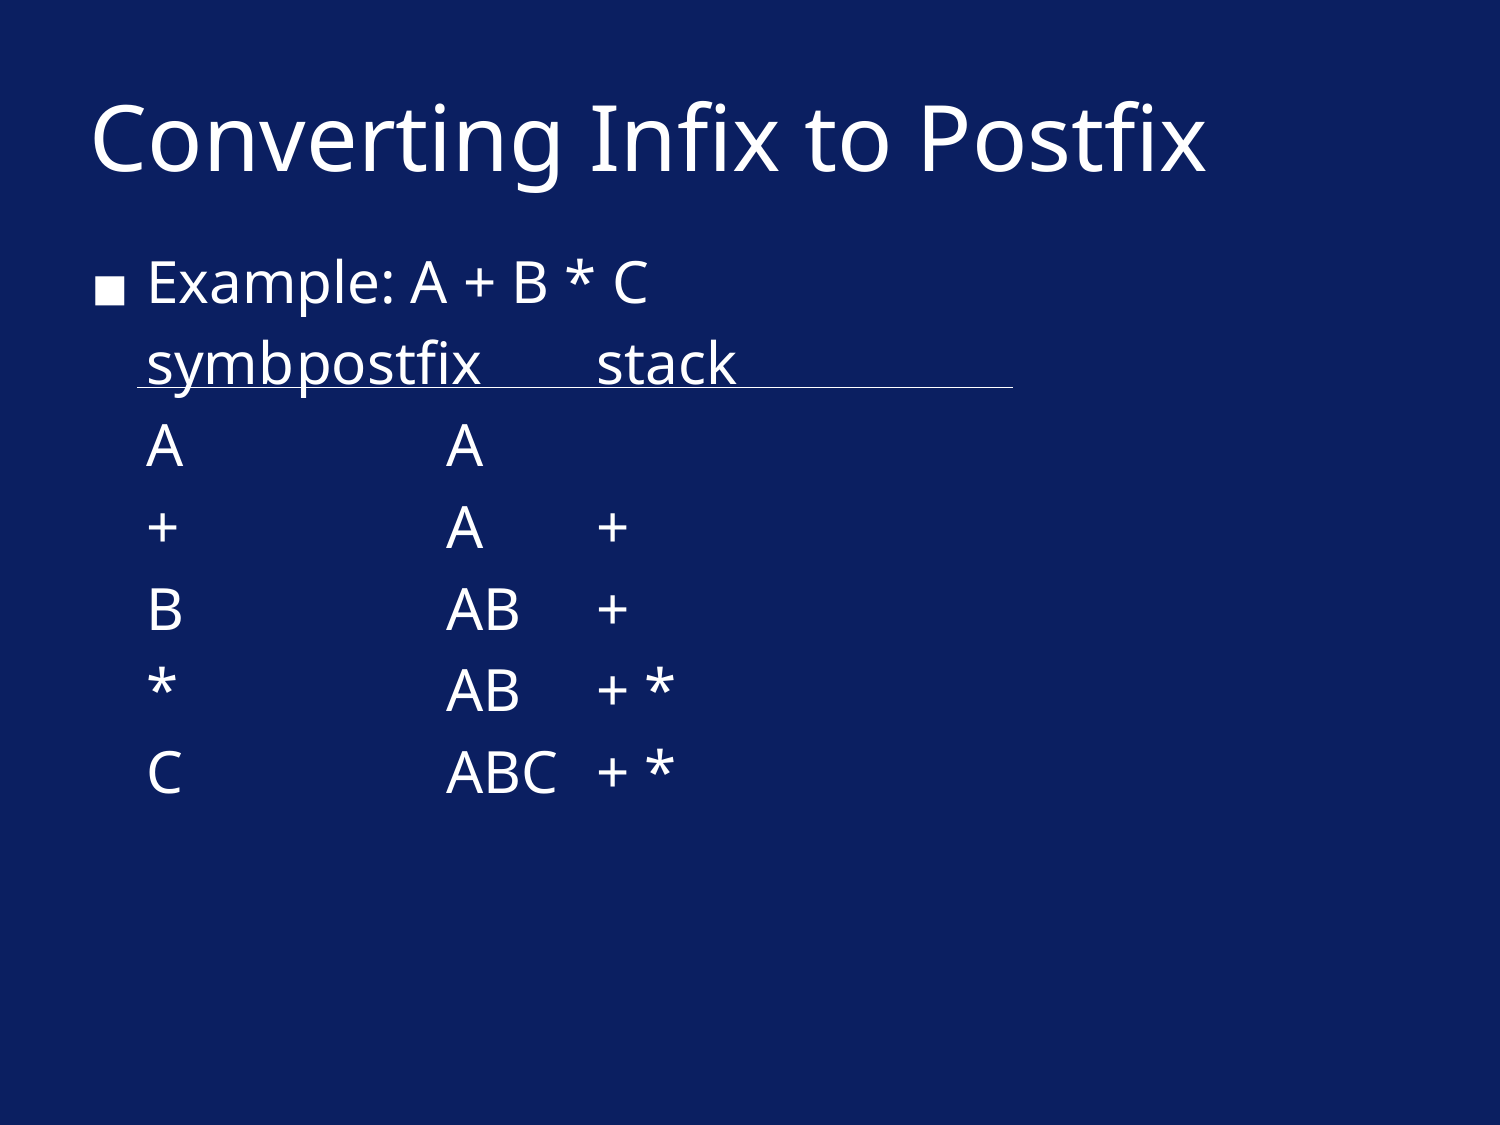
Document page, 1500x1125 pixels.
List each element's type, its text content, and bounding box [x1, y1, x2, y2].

title Converting Infix to Postfix [74, 59, 1425, 210]
list Example: A + B * C symb postfix stack A A + A + B AB + * AB + * C ABC + * [75, 237, 1425, 988]
